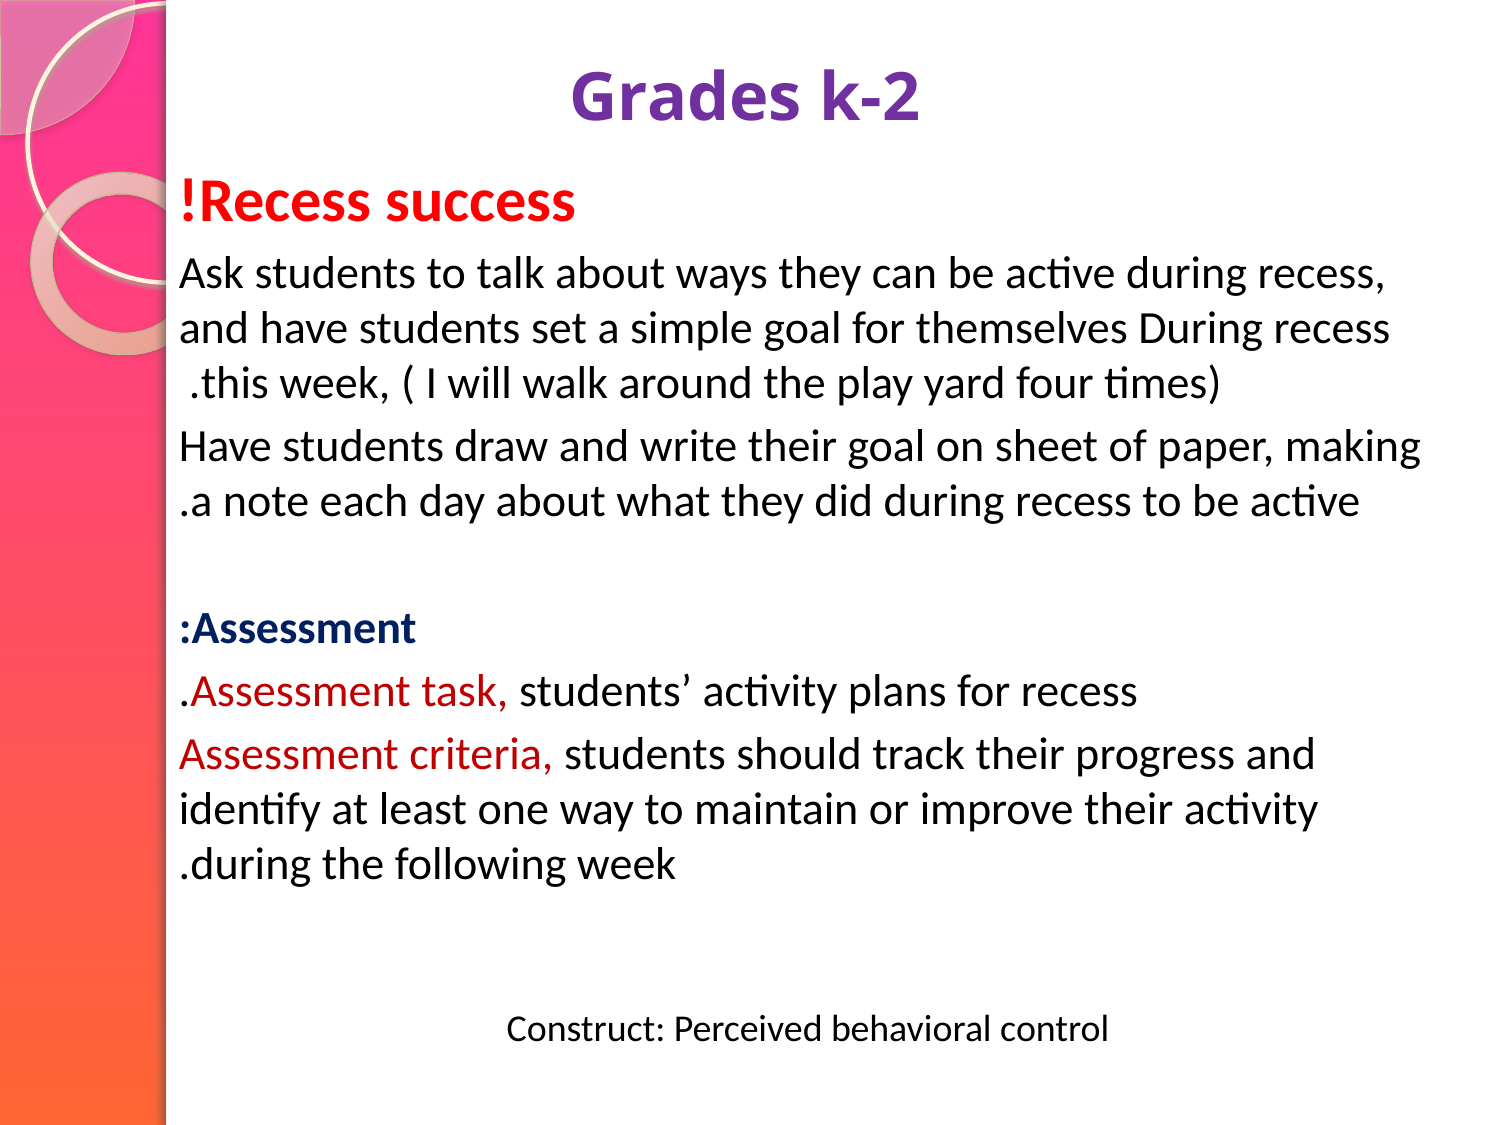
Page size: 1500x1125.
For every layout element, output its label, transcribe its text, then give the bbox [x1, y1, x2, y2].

title Grades k-2 [70, 35, 1421, 153]
list Recess success! Ask students to talk about ways they can be active during recess, and have students set a simple goal for themselves During recess this week, ( I will walk around the play yard four times). Have students draw and write their goal on sheet of paper, making a note each day about what they did during recess to be active. Assessment: Assessment task, students’ activity plans for recess. Assessment criteria, students should track their progress and identify at least one way to maintain or improve their activity during the following week. Construct: Perceived behavioral control [164, 152, 1465, 1125]
